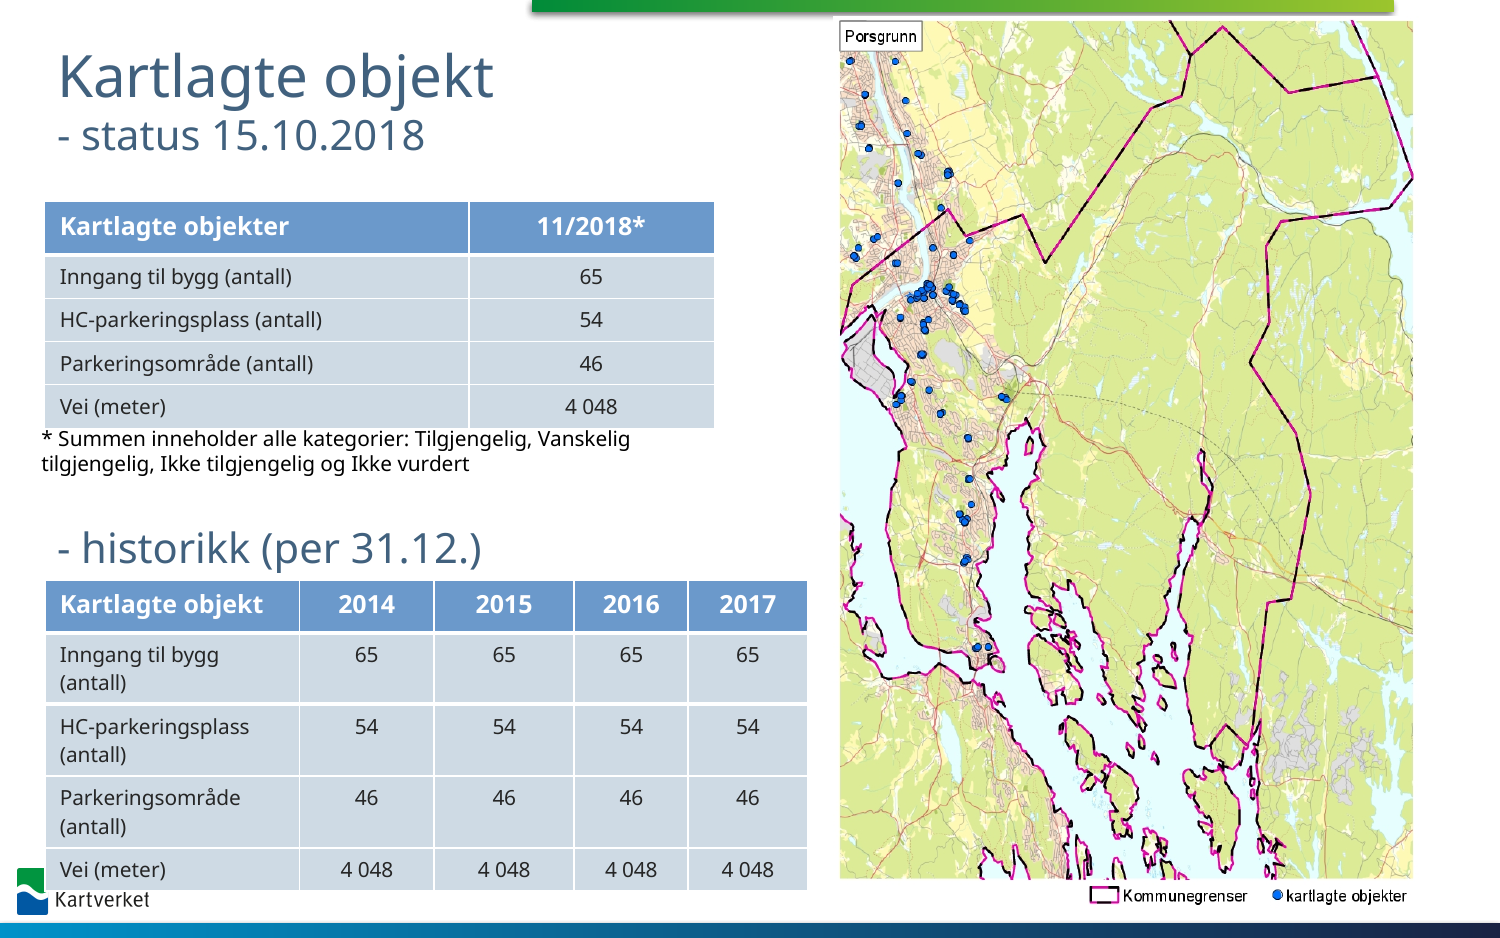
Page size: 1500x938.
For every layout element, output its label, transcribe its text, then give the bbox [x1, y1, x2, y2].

table_cell 4 048 [575, 849, 687, 890]
table_cell 65 [435, 635, 573, 702]
table_header 2017 [689, 581, 807, 631]
table_cell 4 048 [689, 849, 807, 890]
table_header 2014 [300, 581, 433, 631]
table_cell 54 [435, 706, 573, 775]
table_cell 4 048 [300, 849, 433, 890]
table_cell 4 048 [435, 849, 573, 890]
table_cell HC-parkeringsplass (antall) [46, 706, 299, 775]
table_header 2015 [435, 581, 573, 631]
table_cell Parkeringsområde (antall) [45, 342, 468, 384]
table_cell Vei (meter) [46, 849, 299, 890]
text_box Kartlagte objekt - status 15.10.2018 [42, 24, 828, 167]
table_header Kartlagte objekt [46, 581, 299, 631]
table_cell Parkeringsområde (antall) [46, 777, 299, 847]
table_cell Inngang til bygg (antall) [46, 635, 299, 702]
table_cell 46 [689, 777, 807, 847]
text_box - historikk (per 31.12.) [42, 496, 828, 580]
table_cell 46 [470, 342, 714, 384]
table_cell Inngang til bygg (antall) [45, 257, 468, 298]
table_header 2016 [575, 581, 687, 631]
table_cell HC-parkeringsplass (antall) [45, 299, 468, 341]
table_cell 4 048 [470, 385, 714, 428]
table_cell 54 [575, 706, 687, 775]
table_cell 54 [689, 706, 807, 775]
table_cell 46 [435, 777, 573, 847]
table_cell 46 [575, 777, 687, 847]
table_cell 65 [300, 635, 433, 702]
picture [833, 16, 1419, 913]
table_cell 54 [300, 706, 433, 775]
text_box * Summen inneholder alle kategorier: Tilgjengelig, Vanskelig tilgjengelig, Ikke tilgjengelig og Ikke vurdert [26, 417, 711, 483]
table_cell 65 [470, 257, 714, 298]
table_cell 54 [470, 299, 714, 341]
table_header Kartlagte objekter [45, 202, 468, 253]
table_cell Vei (meter) [45, 385, 468, 417]
table_header 11/2018* [470, 202, 714, 253]
table_cell 65 [575, 635, 687, 702]
table_cell 46 [300, 777, 433, 847]
table_cell 65 [689, 635, 807, 702]
